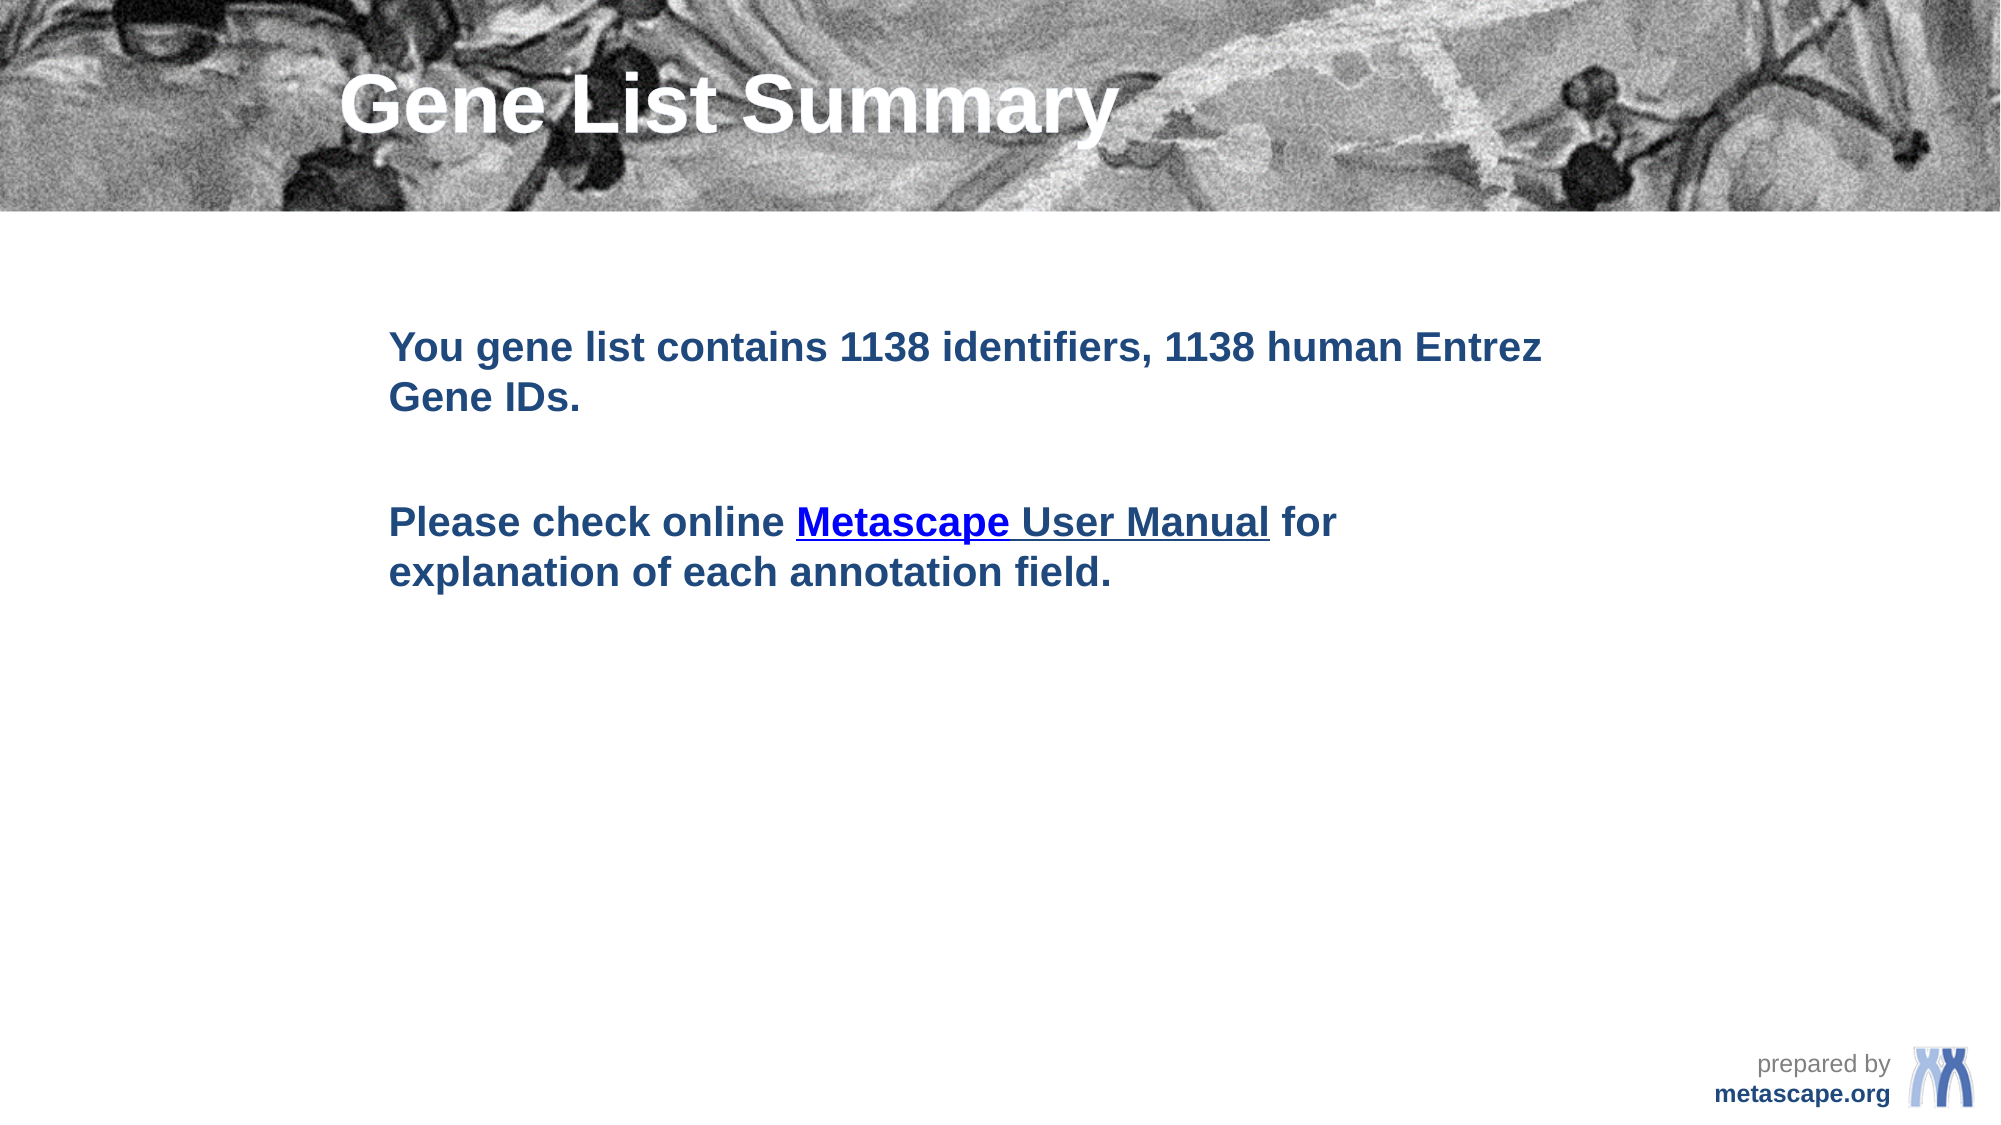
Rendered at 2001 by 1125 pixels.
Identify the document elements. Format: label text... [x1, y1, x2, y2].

text_box Please check online Metascape User Manual for explanation of each annotation field. [373, 487, 1526, 603]
text_box You gene list contains 1138 identifiers, 1138 human Entrez Gene IDs. [373, 311, 1647, 427]
title Gene List Summary [323, 11, 1226, 187]
picture [0, 0, 2001, 1125]
